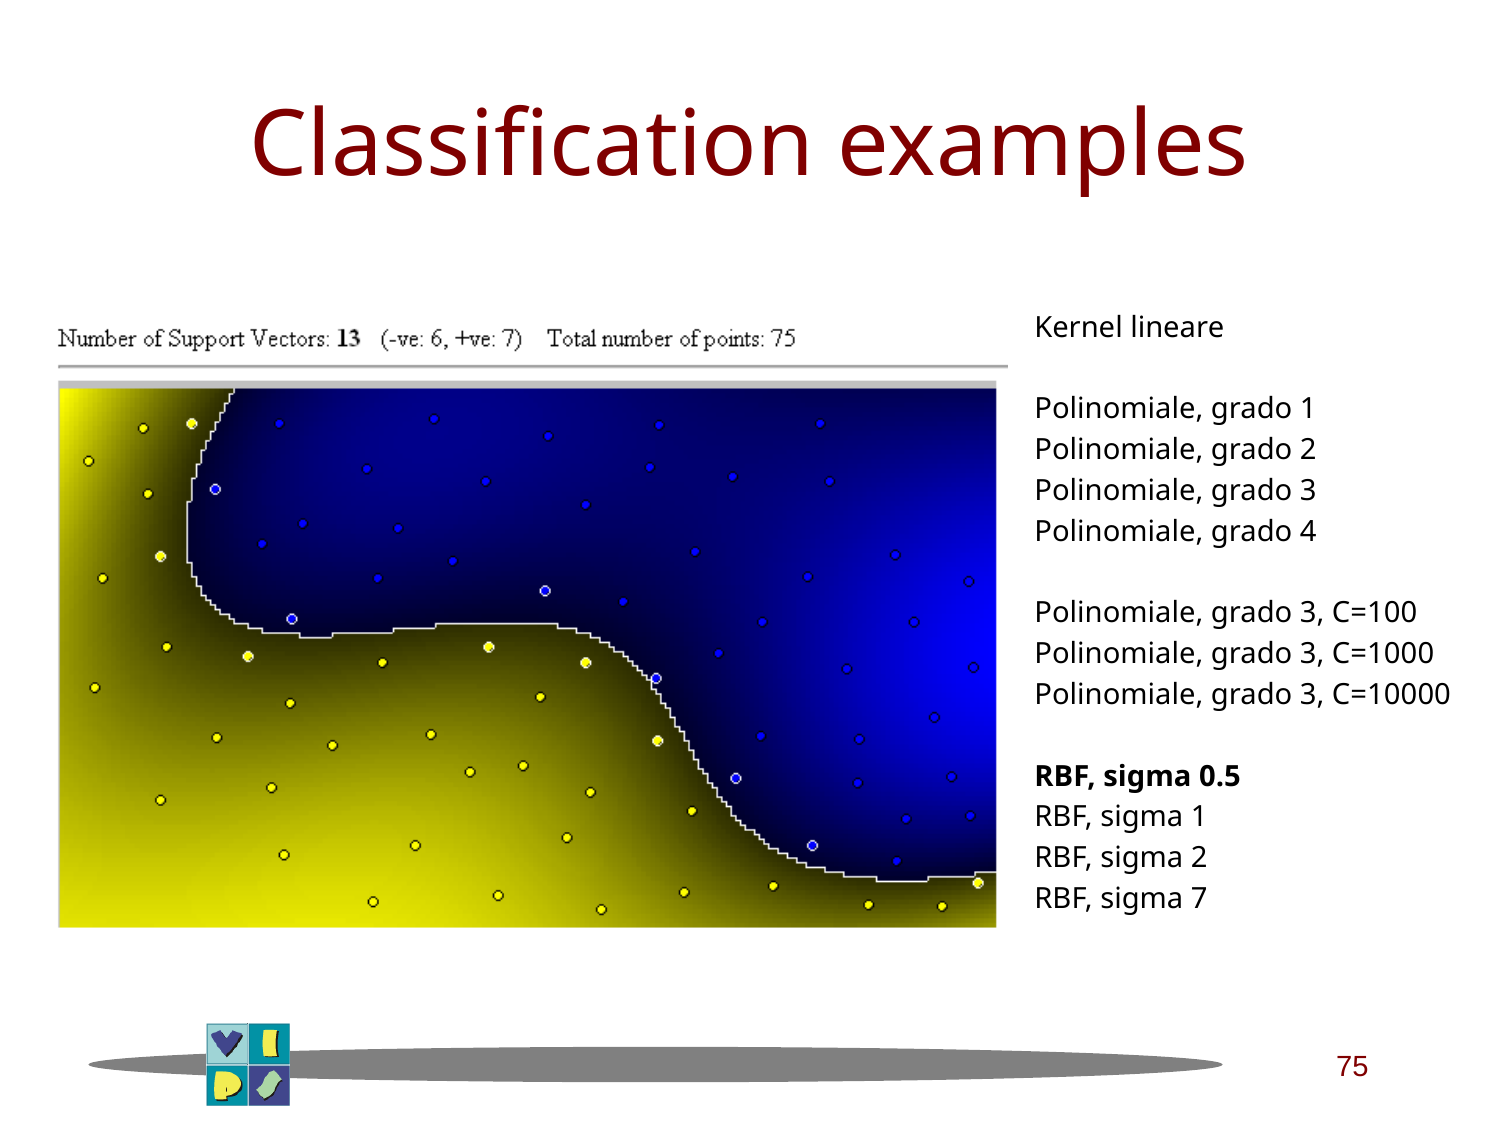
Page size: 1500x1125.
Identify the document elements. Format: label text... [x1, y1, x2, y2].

title Classification examples [75, 45, 1425, 233]
picture [46, 316, 1008, 938]
slide_number 75 [1033, 1039, 1384, 1118]
picture [206, 1023, 290, 1106]
text_box Kernel lineare Polinomiale, grado 1 Polinomiale, grado 2 Polinomiale, grado 3 Polinomiale, grado 4 Polinomiale, grado 3, C=100 Polinomiale, grado 3, C=1000 Polinomiale, grado 3, C=10000 RBF, sigma 0.5 RBF, sigma 1 RBF, sigma 2 RBF, sigma 7 [1019, 300, 1500, 996]
